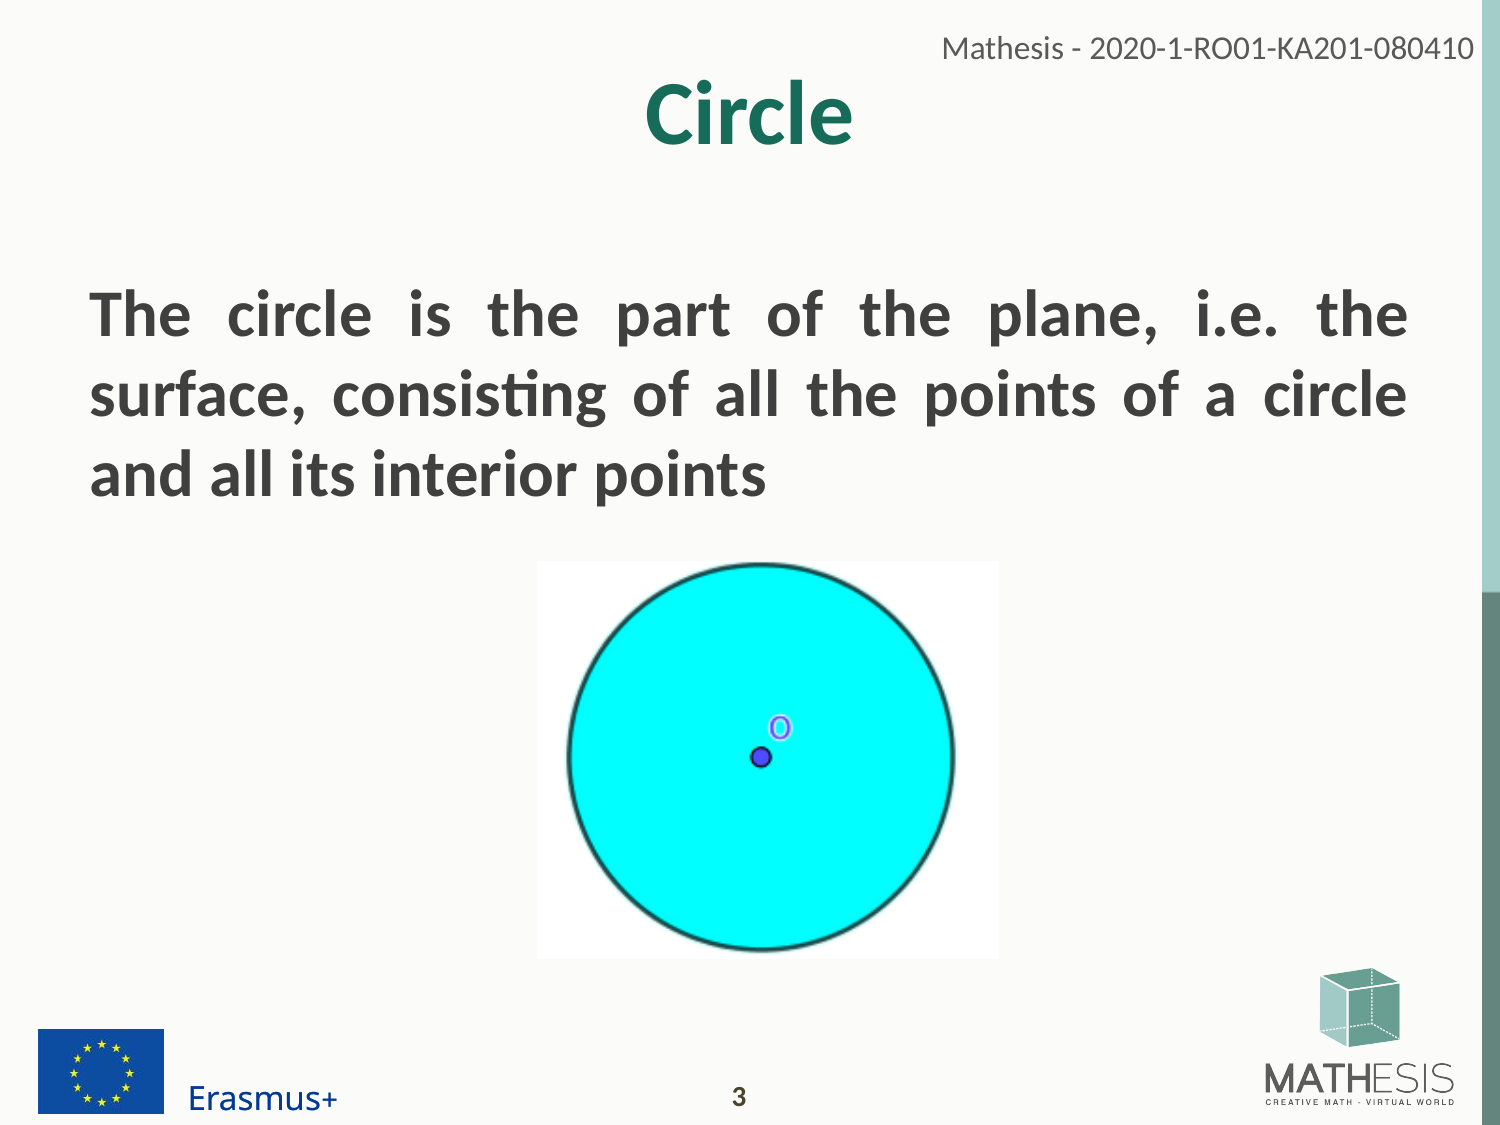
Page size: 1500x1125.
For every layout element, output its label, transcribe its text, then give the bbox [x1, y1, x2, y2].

list The circle is the part of the plane, i.e. the surface, consisting of all the points of a circle and all its interior points [75, 262, 1425, 1005]
picture [38, 1029, 164, 1114]
title Circle [75, 45, 1425, 233]
picture [537, 560, 999, 959]
